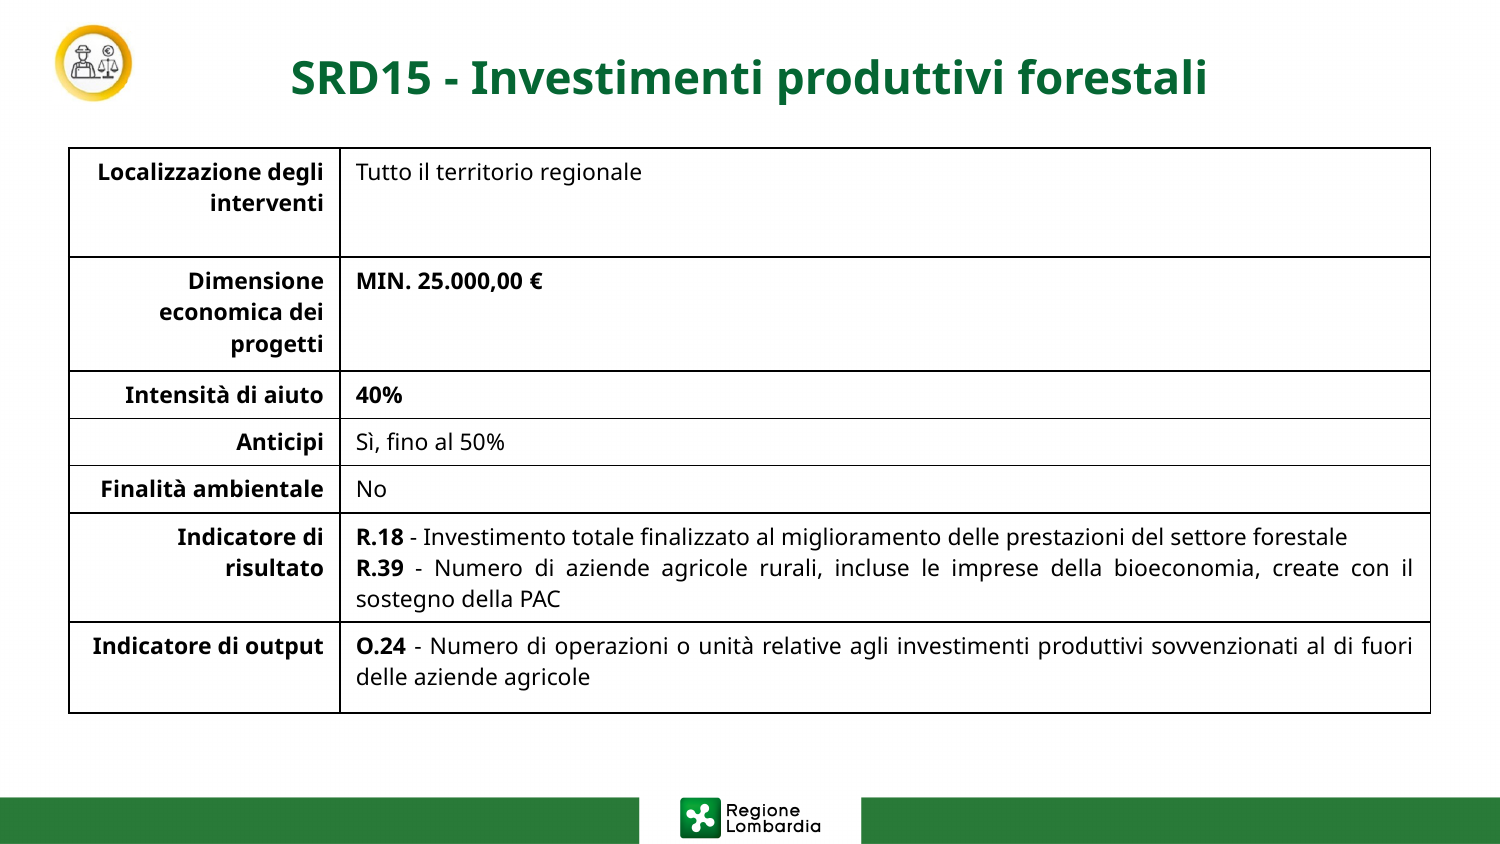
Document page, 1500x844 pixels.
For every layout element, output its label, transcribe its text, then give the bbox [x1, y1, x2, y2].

table_header Tutto il territorio regionale [341, 149, 1430, 256]
table_cell 40% [341, 372, 1430, 418]
table_cell Anticipi [70, 419, 339, 465]
table_cell R.18 - Investimento totale finalizzato al miglioramento delle prestazioni del settore forestale R.39 - Numero di aziende agricole rurali, incluse le imprese della bioeconomia, create con il sostegno della PAC [341, 514, 1430, 621]
table_cell No [341, 466, 1430, 512]
table_cell Indicatore di output [70, 623, 339, 712]
text_box SRD15 - Investimenti produttivi forestali [112, 22, 1388, 131]
table_cell O.24 - Numero di operazioni o unità relative agli investimenti produttivi sovvenzionati al di fuori delle aziende agricole [341, 623, 1430, 712]
picture [0, 0, 1500, 844]
table_cell MIN. 25.000,00 € [341, 258, 1430, 370]
table_cell Finalità ambientale [70, 466, 339, 512]
table_cell Sì, fino al 50% [341, 419, 1430, 465]
table_header Localizzazione degli interventi [70, 149, 339, 256]
table_cell Intensità di aiuto [70, 372, 339, 418]
table_cell Dimensione economica dei progetti [70, 258, 339, 370]
table_cell Indicatore di risultato [70, 514, 339, 621]
